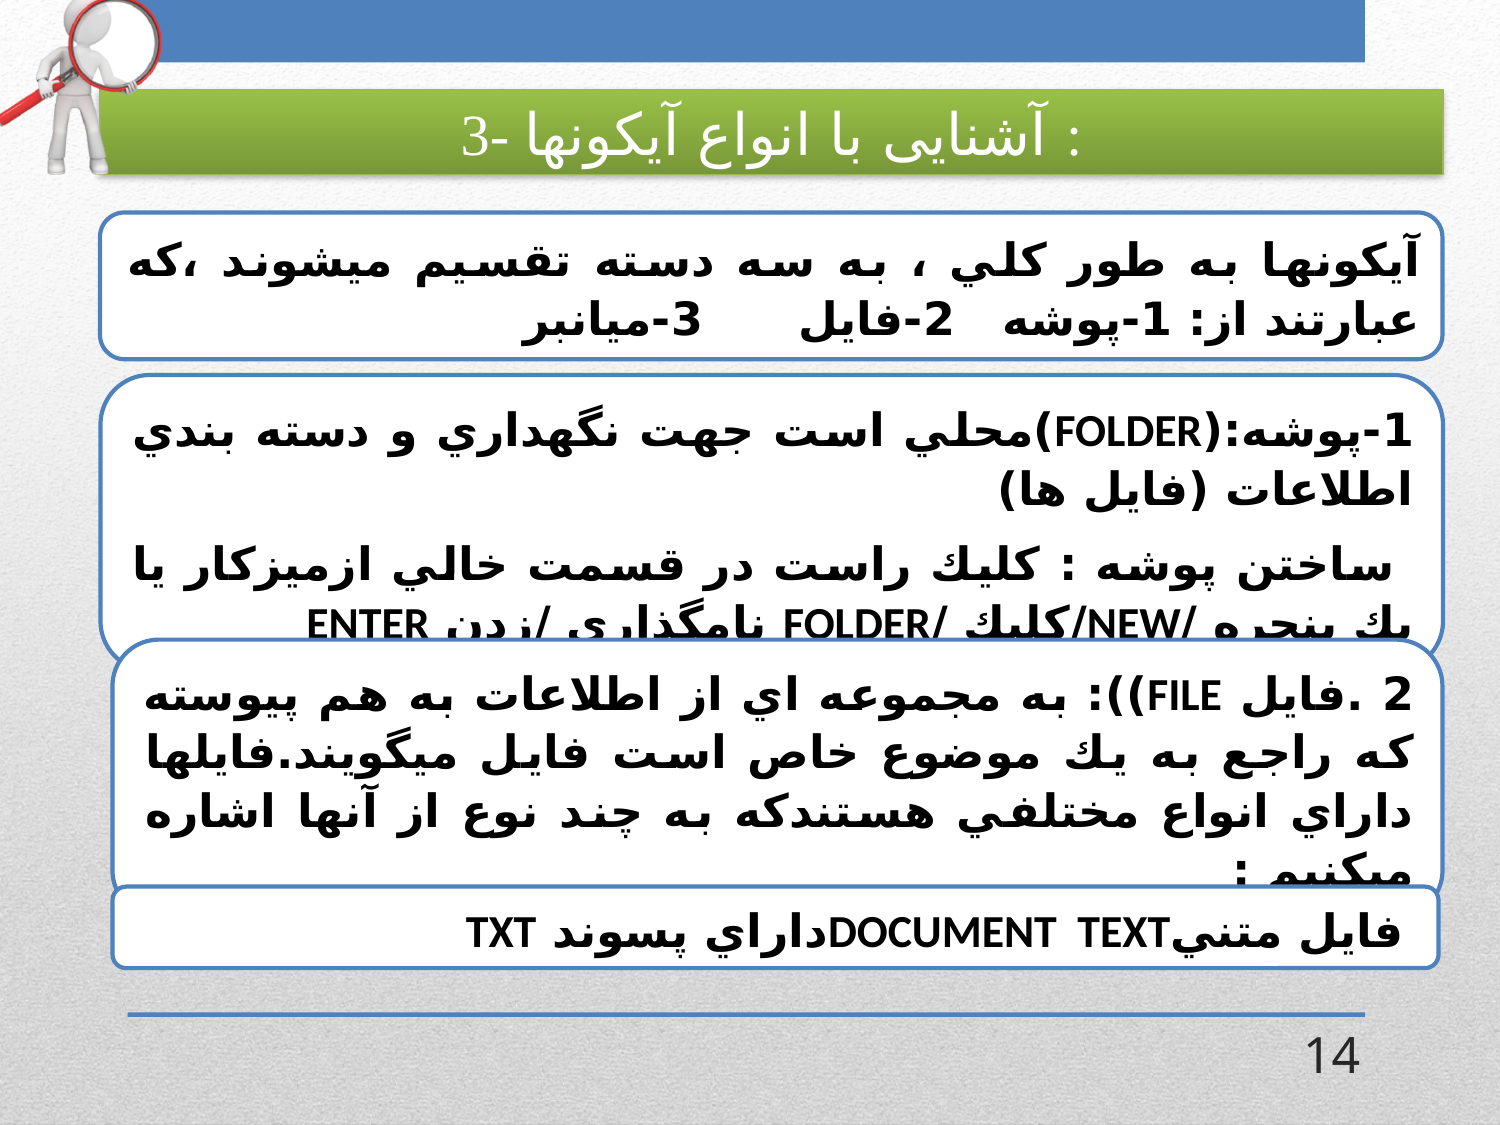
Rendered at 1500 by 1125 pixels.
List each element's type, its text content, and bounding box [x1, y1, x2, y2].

text_box 2 .فايل FILE)): به مجموعه اي از اطلاعات به هم پيوسته كه راجع به يك موضوع خاص است فايل ميگويند.فايلها داراي انواع مختلفي هستندكه به چند نوع از آنها اشاره ميكنيم : [110, 637, 1445, 893]
picture [0, 0, 163, 176]
text_box فايل متنيDOCUMENT TEXTداراي پسوند TXT [110, 884, 1441, 971]
text_box [78, 1004, 1367, 1083]
text_box 1-پوشه:(FOLDER)محلي است جهت نگهداري و دسته بندي اطلاعات (فایل ها) ساختن پوشه : كليك راست در قسمت خالي ازميزكار يا يك پنجره /NEW/كليك /FOLDER نامگذاري /زدن ENTER [98, 372, 1446, 661]
slide_number 14 [1250, 1027, 1375, 1088]
text_box آيكونها به طور كلي ، به سه دسته تقسيم ميشوند ،كه عبارتند از: 1-پوشه 2-فايل 3-ميانبر [97, 210, 1445, 362]
text_box 3- آشنایی با انواع آیکونها : [168, 89, 1444, 175]
